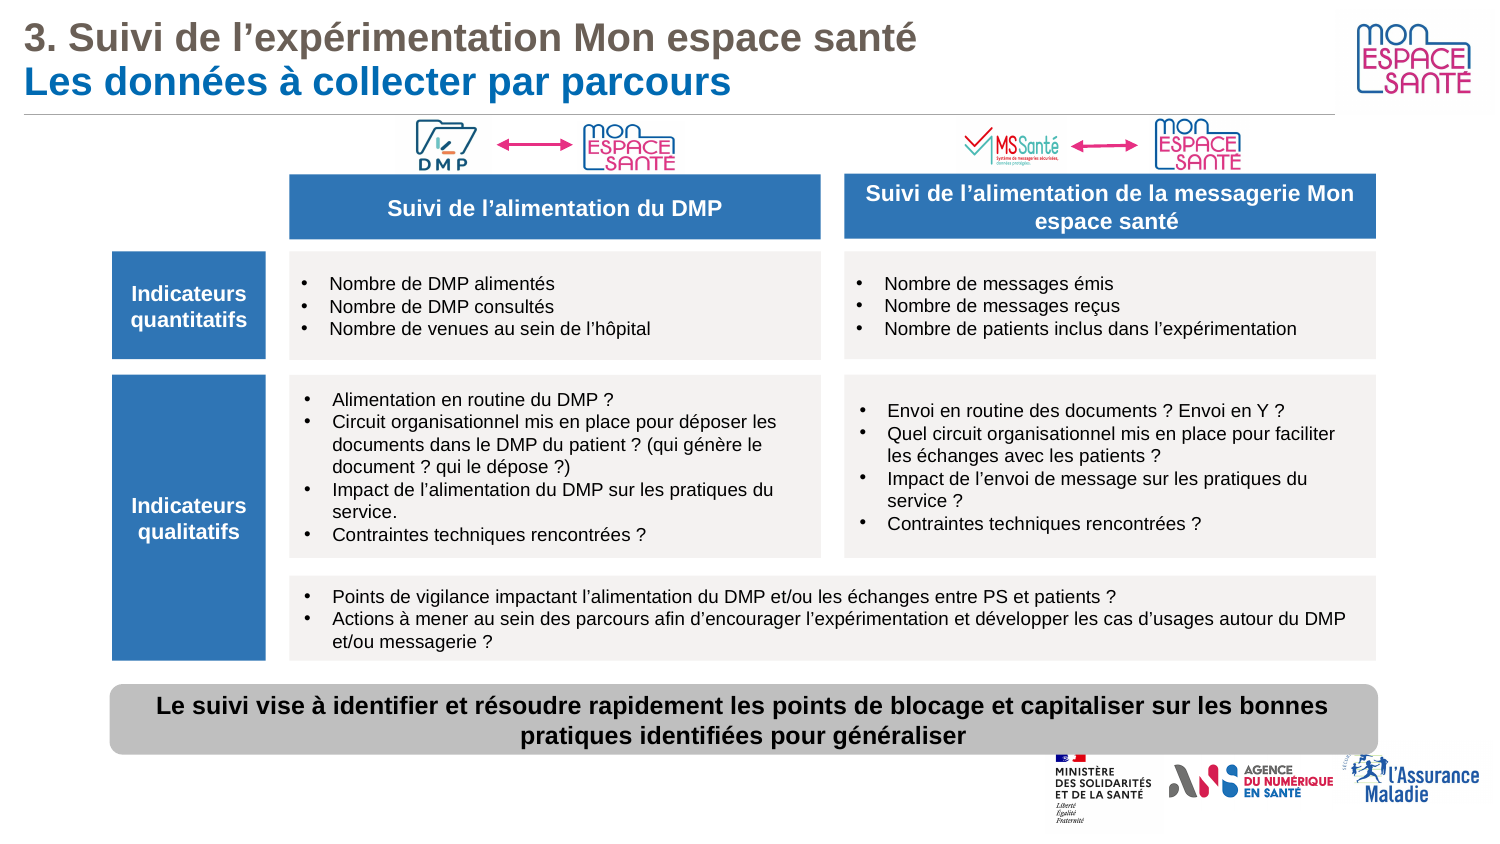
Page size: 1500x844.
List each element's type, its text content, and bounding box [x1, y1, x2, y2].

picture [1045, 755, 1164, 834]
text_box Indicateurs qualitatifs [110, 372, 268, 663]
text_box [395, 115, 685, 176]
text_box Alimentation en routine du DMP ? Circuit organisationnel mis en place pour déposer les documents dans le DMP du patient ? (qui génère le document ? qui le dépose ?) Impact de l’alimentation du DMP sur les pratiques du service. Contraintes techniques rencontrées ? [287, 373, 823, 560]
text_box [956, 115, 1250, 176]
text_box Nombre de messages émis Nombre de messages reçus Nombre de patients inclus dans l’expérimentation [844, 251, 1376, 360]
text_box Le suivi vise à identifier et résoudre rapidement les points de blocage et capitaliser sur les bonnes pratiques identifiées pour généraliser [109, 684, 1379, 755]
text_box Indicateurs quantitatifs [110, 249, 268, 361]
text_box Points de vigilance impactant l’alimentation du DMP et/ou les échanges entre PS et patients ? Actions à mener au sein des parcours afin d’encourager l’expérimentation et développer les cas d’usages autour du DMP et/ou messagerie ? [287, 574, 1378, 663]
text_box Envoi en routine des documents ? Envoi en Y ? Quel circuit organisationnel mis en place pour faciliter les échanges avec les patients ? Impact de l’envoi de message sur les pratiques du service ? Contraintes techniques rencontrées ? [842, 373, 1378, 560]
picture [1169, 740, 1493, 811]
title 3. Suivi de l’expérimentation Mon espace santé Les données à collecter par parcours [23, 14, 1365, 103]
text_box Suivi de l’alimentation de la messagerie Mon espace santé [844, 173, 1376, 239]
text_box Nombre de DMP alimentés Nombre de DMP consultés Nombre de venues au sein de l’hôpital [289, 251, 821, 360]
text_box Suivi de l’alimentation du DMP [289, 174, 821, 240]
